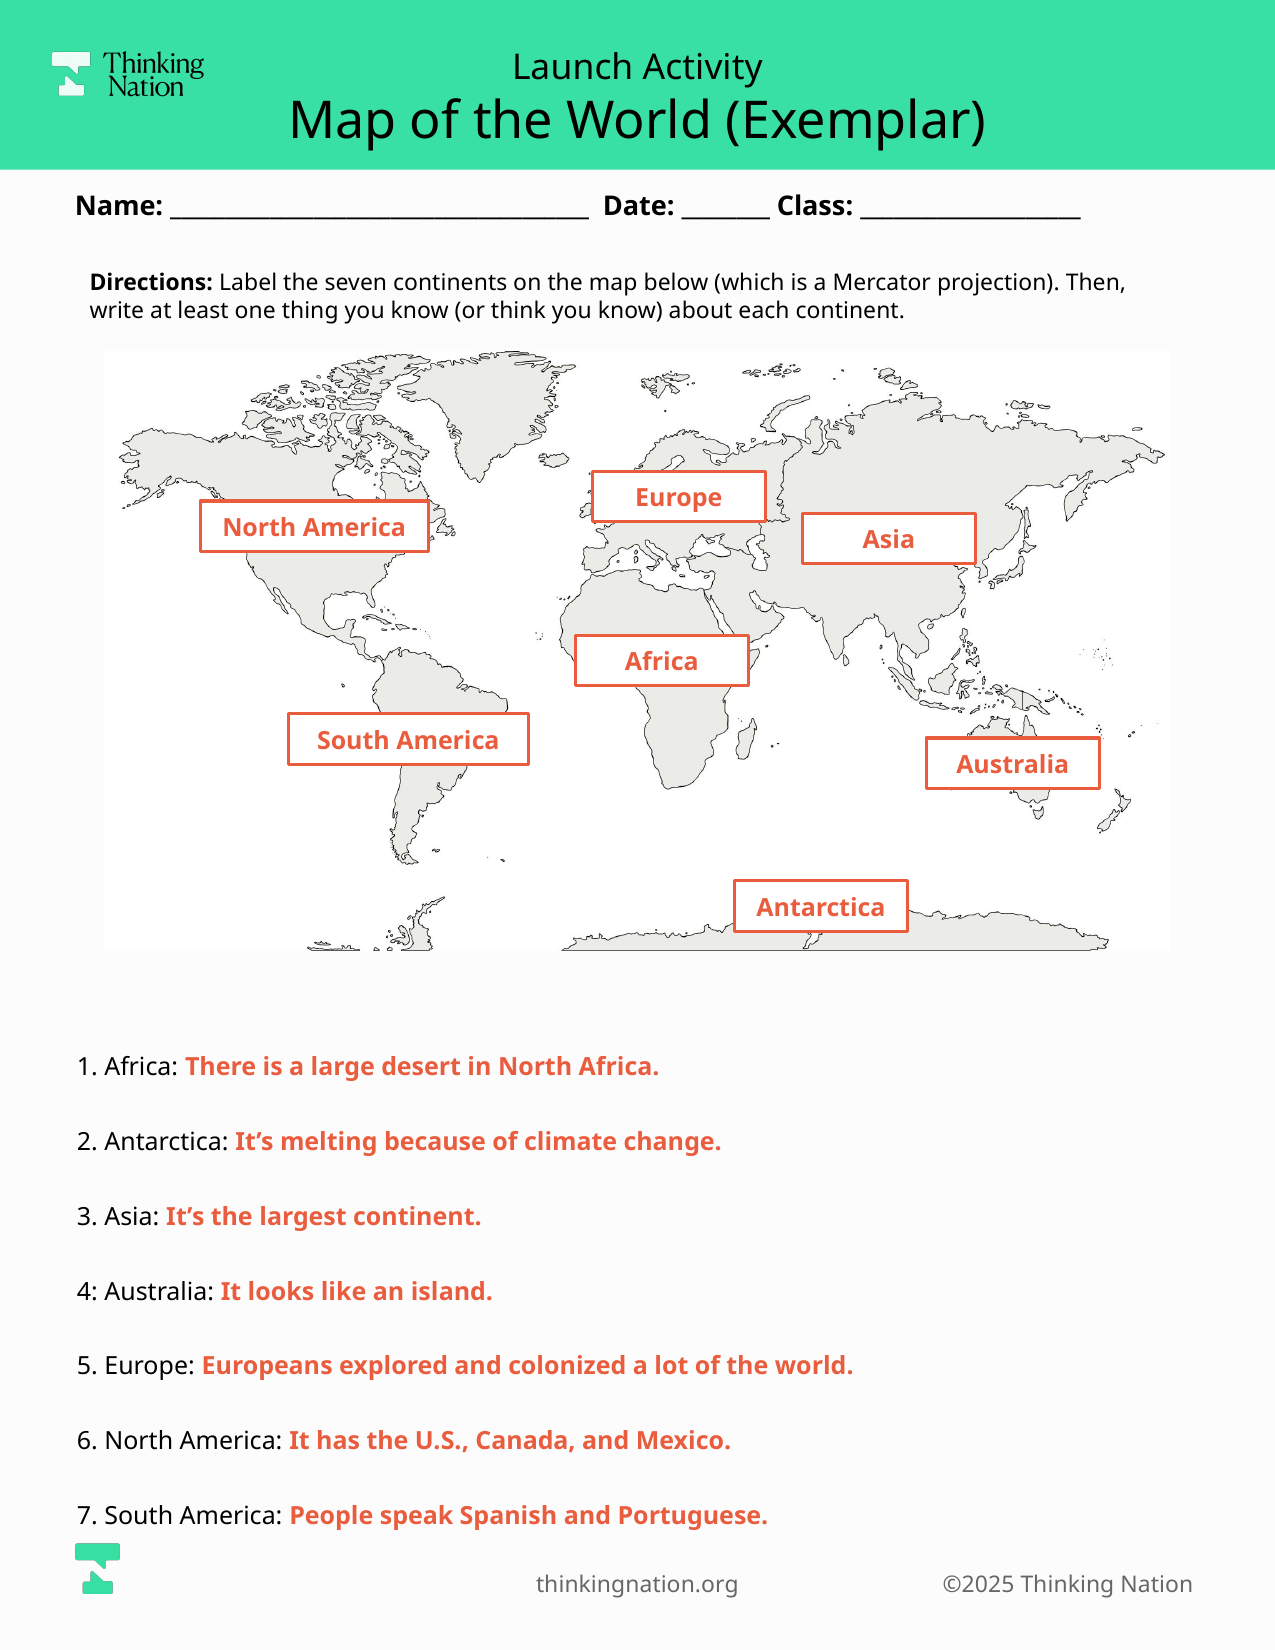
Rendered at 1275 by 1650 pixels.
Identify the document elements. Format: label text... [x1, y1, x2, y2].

text_box Directions: Label the seven continents on the map below (which is a Mercator projection). Then, write at least one thing you know (or think you know) about each continent. [74, 252, 1201, 338]
picture [35, 37, 210, 110]
text_box ©2025 Thinking Nation [907, 1553, 1210, 1605]
text_box Name: ______________________________________ Date: ________ Class: ____________________ [58, 172, 1275, 235]
picture [62, 1533, 133, 1604]
text_box Launch Activity Map of the World (Exemplar) [0, 0, 1275, 170]
picture [104, 350, 1171, 951]
text_box 1. Africa: There is a large desert in North Africa. 2. Antarctica: It’s melting because of climate change. 3. Asia: It’s the largest continent. 4: Australia: It looks like an island. 5. Europe: Europeans explored and colonized a lot of the world. 6. North America: It has the U.S., Canada, and Mexico. 7. South America: People speak Spanish and Portuguese. [58, 987, 1180, 1452]
text_box thinkingnation.org [486, 1553, 789, 1605]
